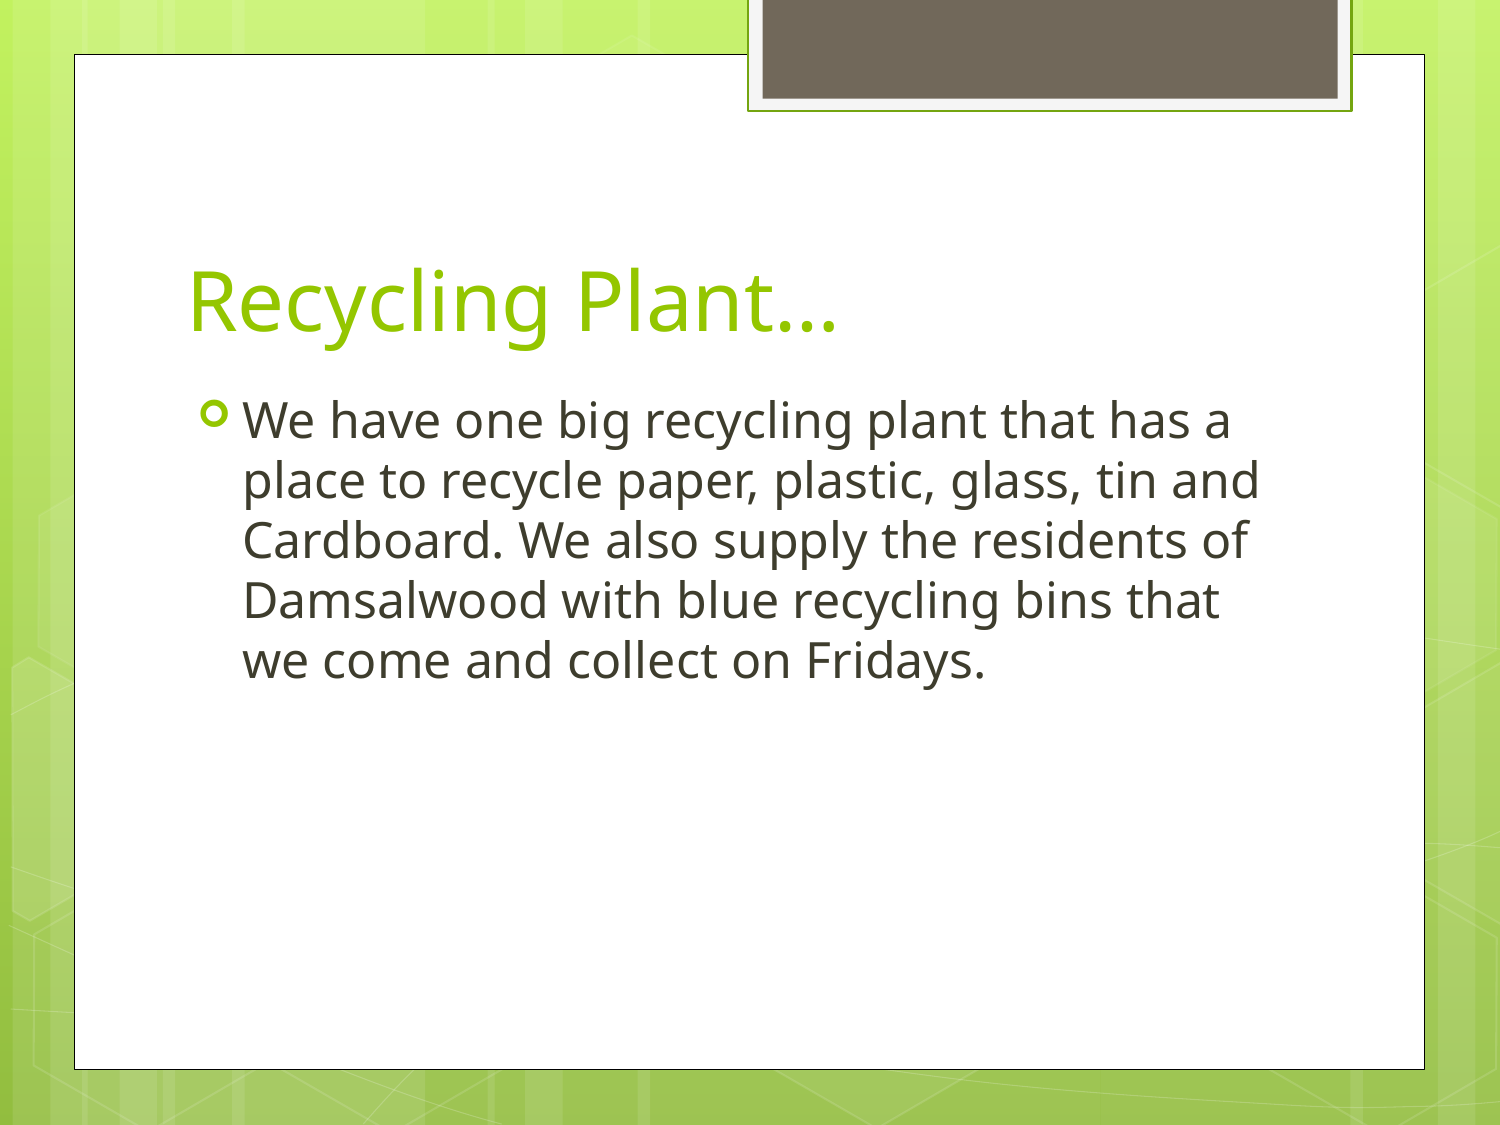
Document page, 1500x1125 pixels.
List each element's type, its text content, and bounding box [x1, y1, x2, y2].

title Recycling Plant… [171, 168, 1324, 357]
list We have one big recycling plant that has a place to recycle paper, plastic, glass, tin and Cardboard. We also supply the residents of Damsalwood with blue recycling bins that we come and collect on Fridays. [171, 381, 1283, 957]
